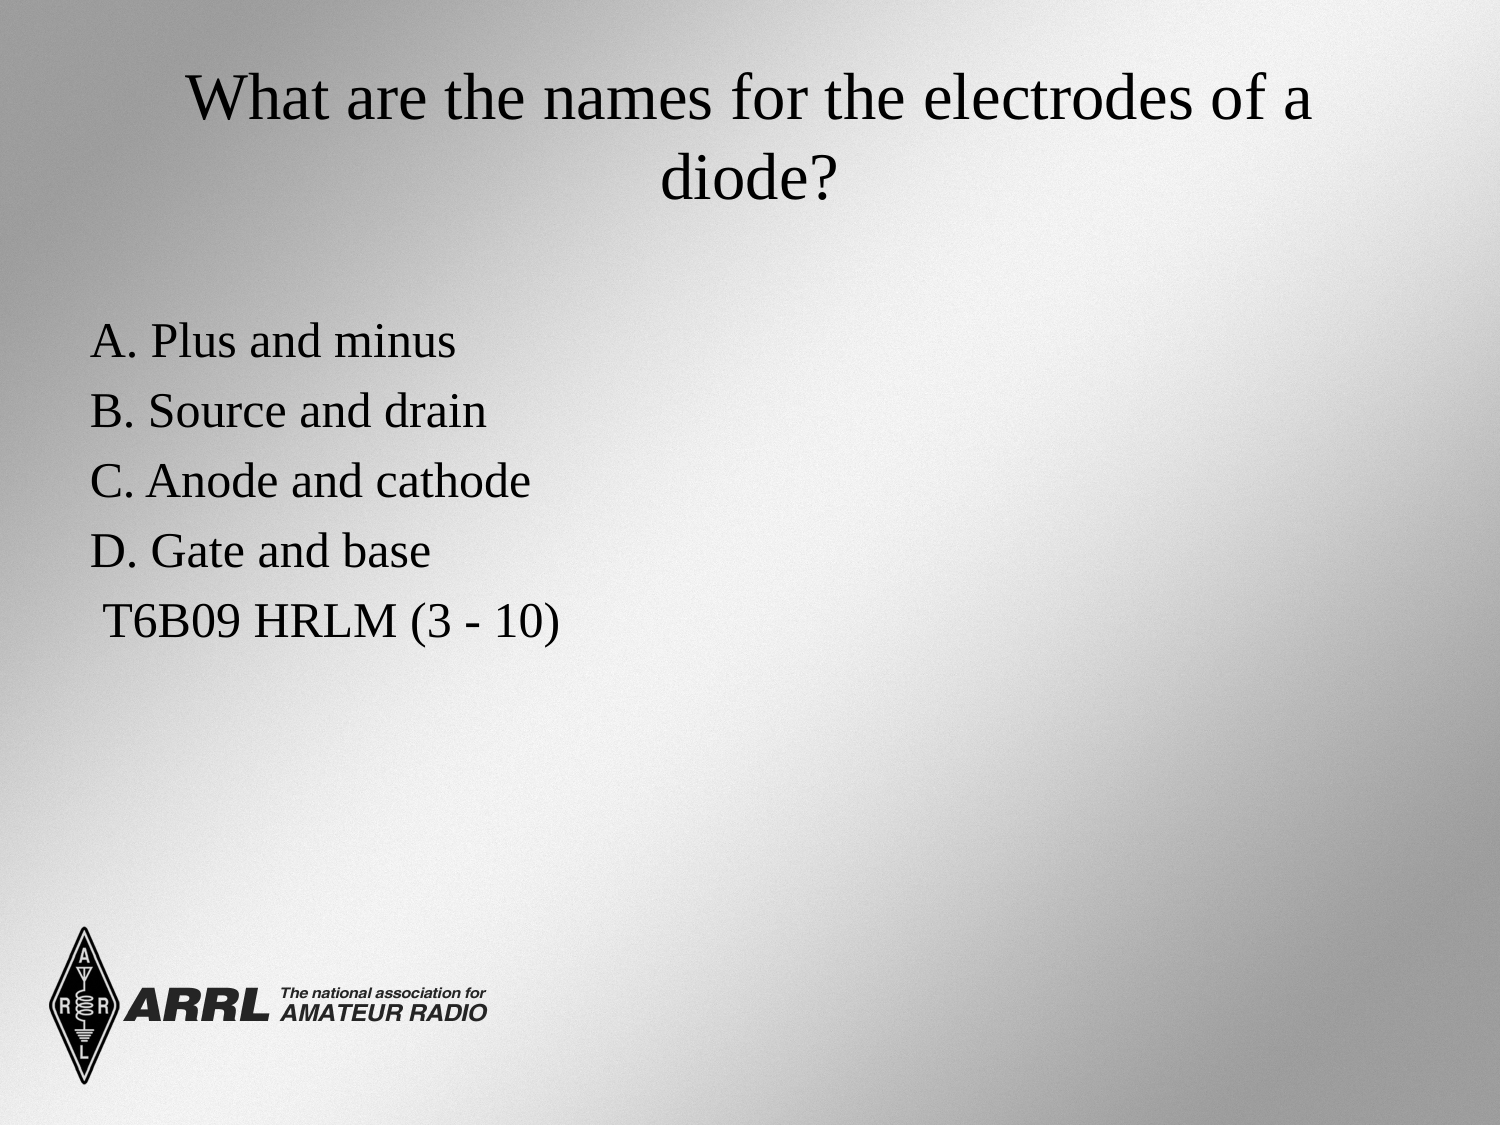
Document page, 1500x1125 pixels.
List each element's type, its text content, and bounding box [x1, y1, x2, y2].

picture [0, 0, 1500, 1125]
title What are the names for the electrodes of a diode? [75, 45, 1425, 233]
list A. Plus and minus B. Source and drain C. Anode and cathode D. Gate and base T6B09 HRLM (3 - 10) [75, 299, 1425, 1005]
